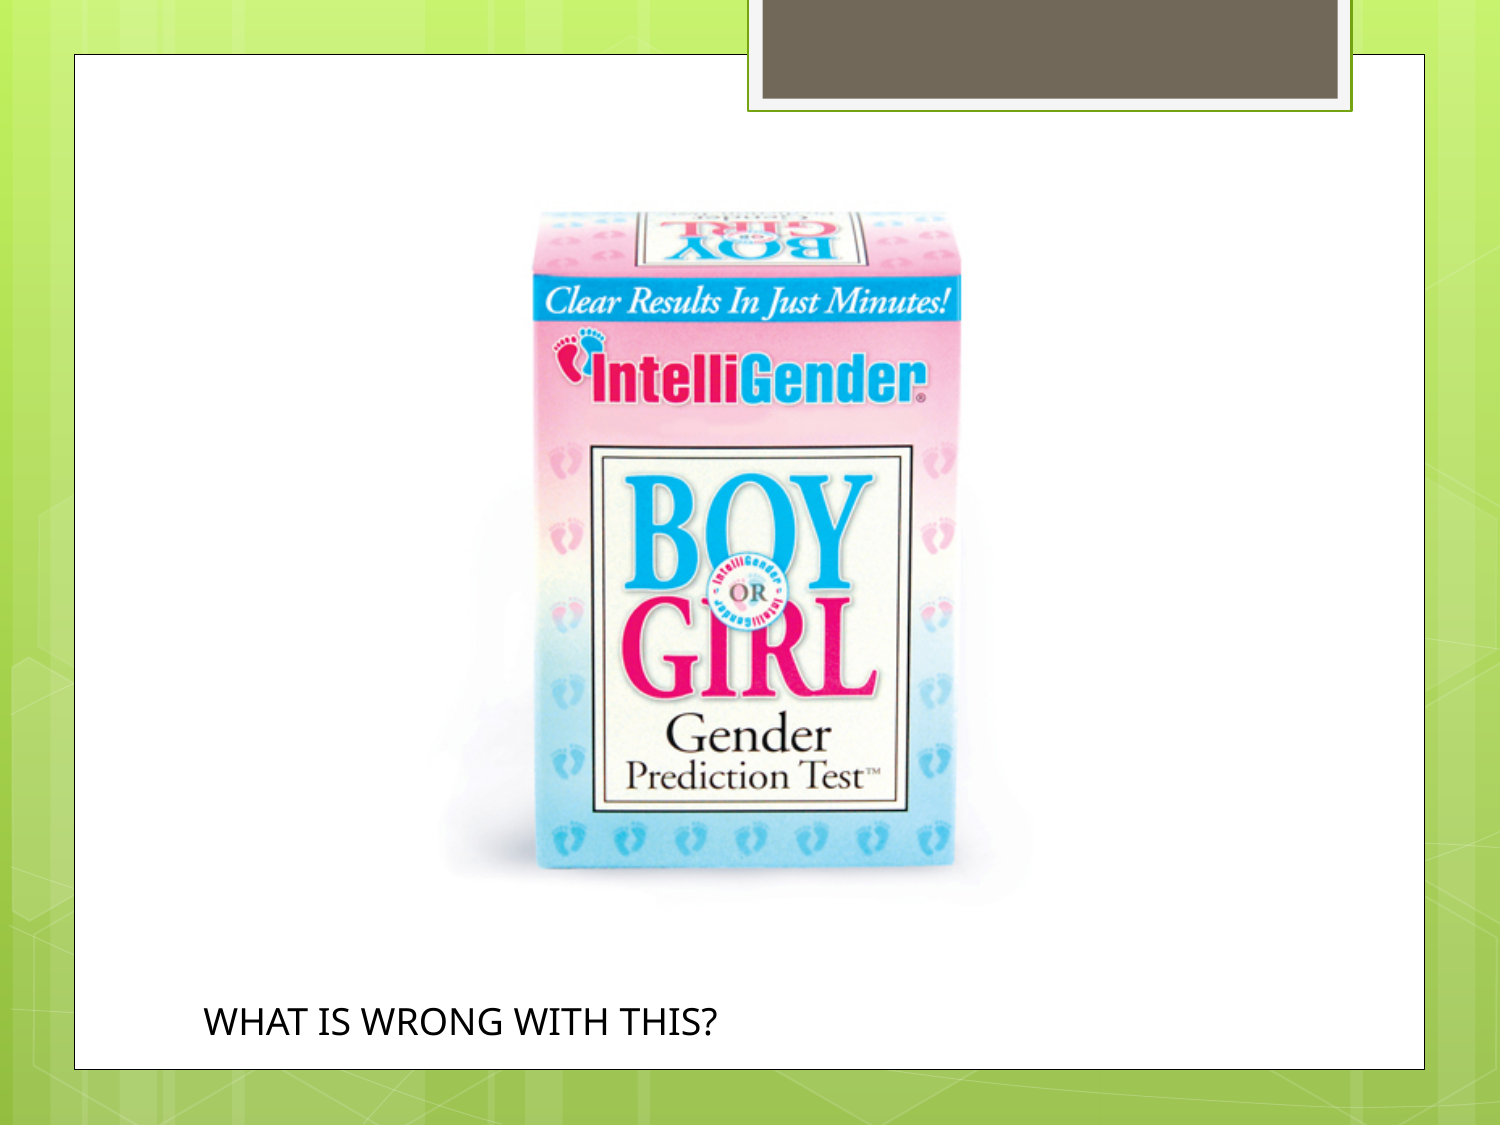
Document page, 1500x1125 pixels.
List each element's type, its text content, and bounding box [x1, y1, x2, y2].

text_box WHAT IS WRONG WITH THIS? [188, 990, 733, 1051]
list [170, 149, 1284, 957]
